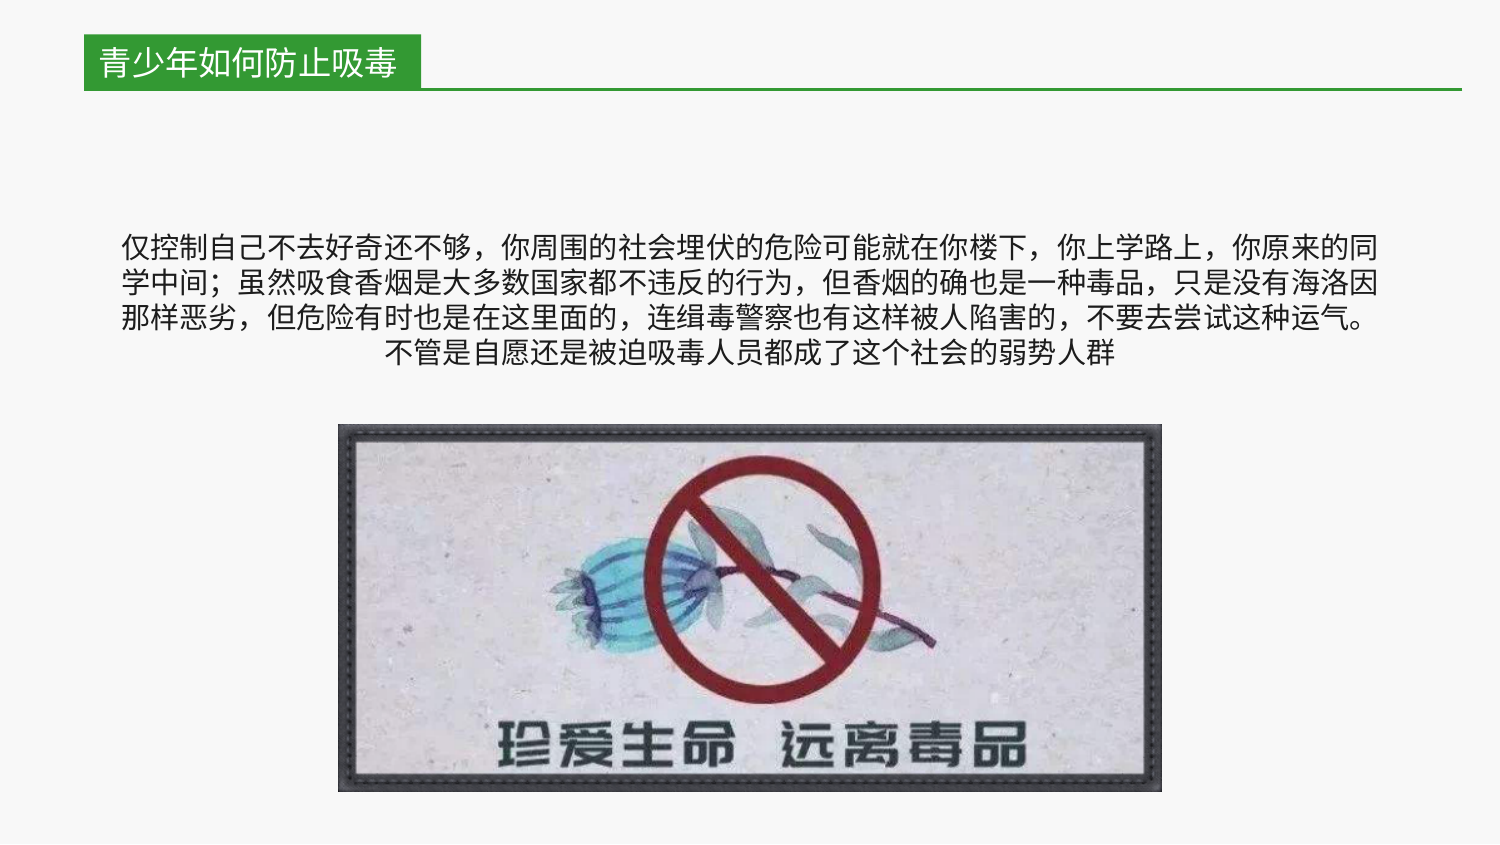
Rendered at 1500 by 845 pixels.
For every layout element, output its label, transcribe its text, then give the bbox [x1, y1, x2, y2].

picture [338, 424, 1162, 792]
text_box 青少年如何防止吸毒 [84, 34, 422, 88]
text_box 仅控制自己不去好奇还不够，你周围的社会埋伏的危险可能就在你楼下，你上学路上，你原来的同学中间；虽然吸食香烟是大多数国家都不违反的行为，但香烟的确也是一种毒品，只是没有海洛因那样恶劣，但危险有时也是在这里面的，连缉毒警察也有这样被人陷害的，不要去尝试这种运气。不管是自愿还是被迫吸毒人员都成了这个社会的弱势人群 [104, 221, 1396, 377]
